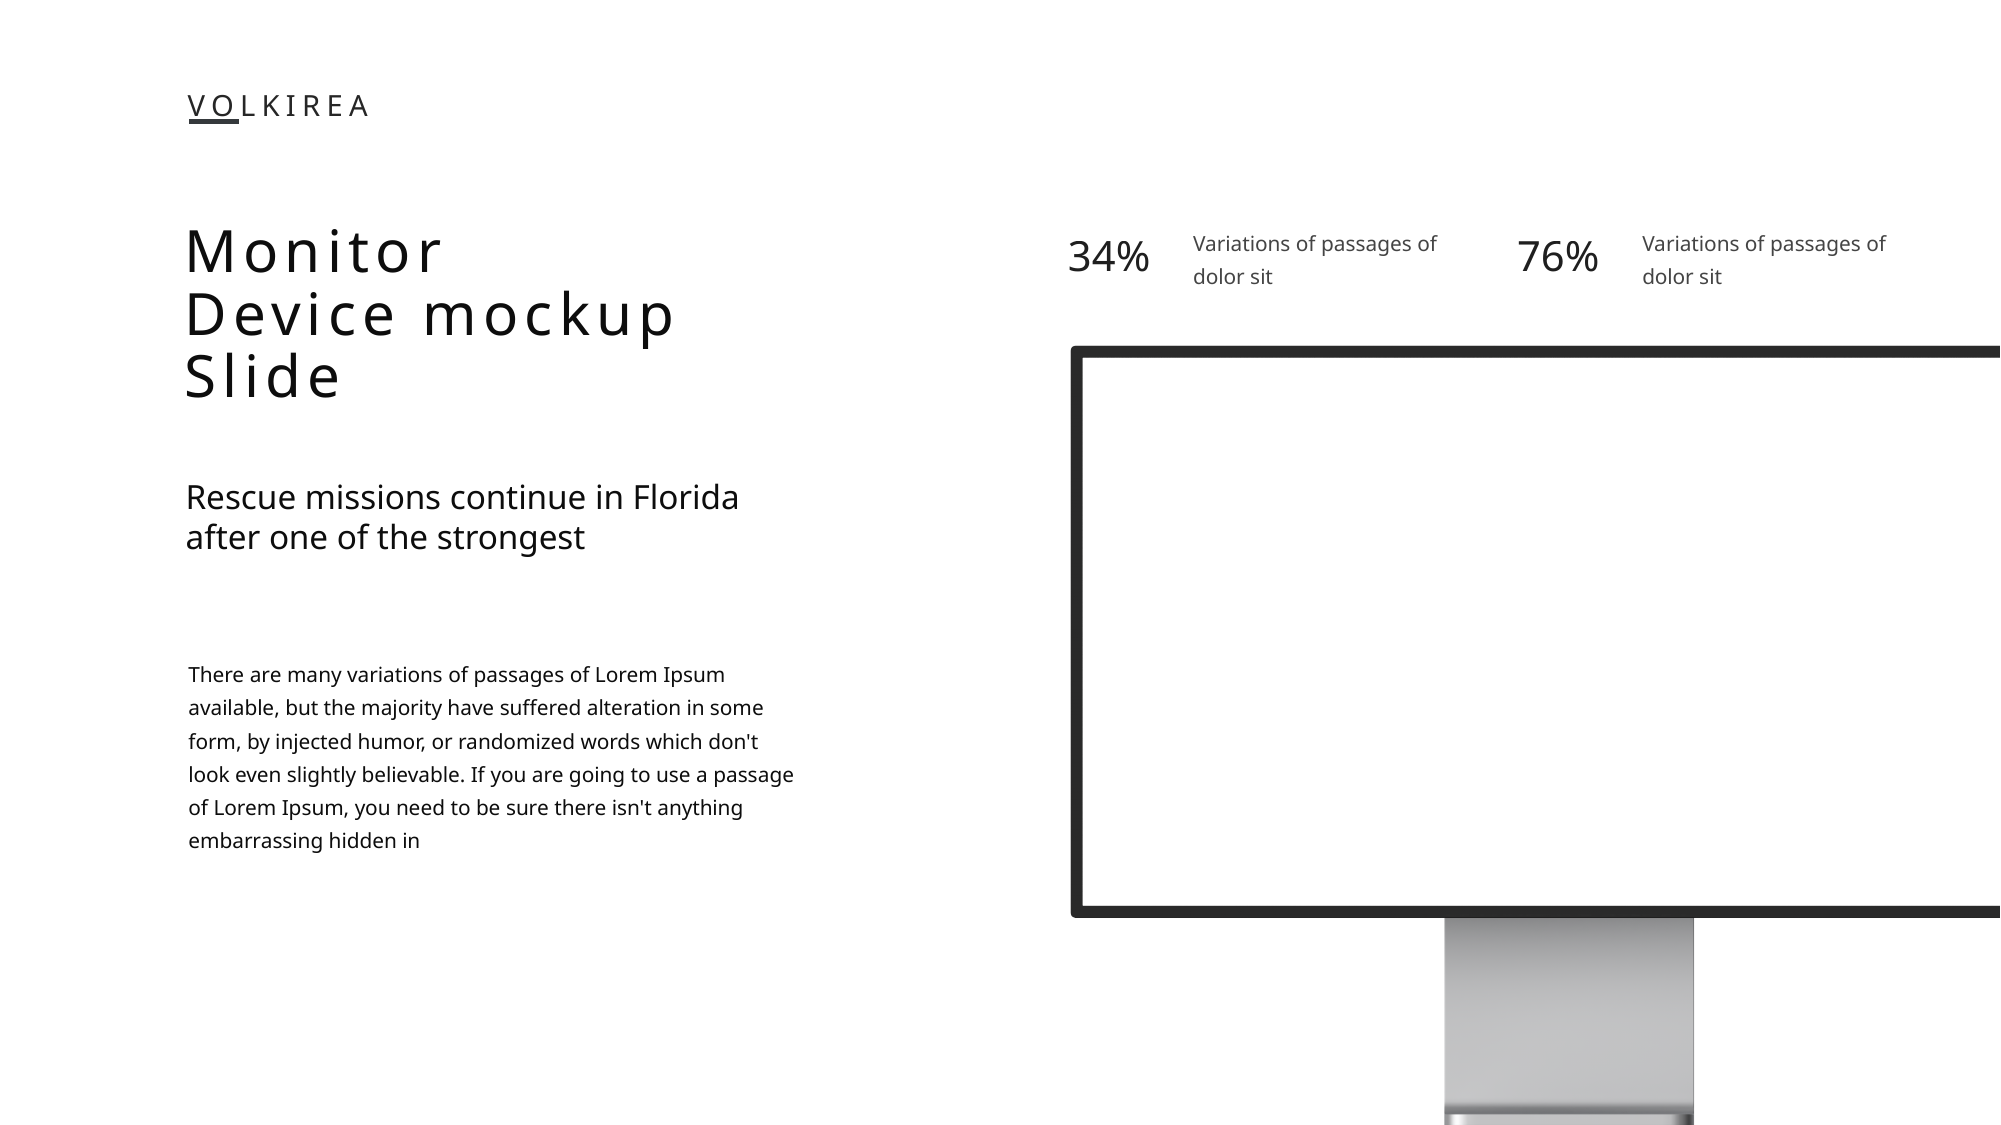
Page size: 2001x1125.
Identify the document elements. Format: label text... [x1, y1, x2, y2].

text_box 34% [1053, 222, 1176, 288]
text_box Monitor Device mockup Slide [169, 214, 727, 417]
picture [1070, 345, 2000, 1125]
text_box Rescue missions continue in Florida after one of the strongest [170, 468, 816, 564]
text_box VOLKIREA [172, 79, 403, 130]
text_box Variations of passages of dolor sit [1178, 214, 1452, 297]
text_box There are many variations of passages of Lorem Ipsum available, but the majority have suffered alteration in some form, by injected humor, or randomized words which don't look even slightly believable. If you are going to use a passage of Lorem Ipsum, you need to be sure there isn't anything embarrassing hidden in [173, 645, 812, 861]
text_box Variations of passages of dolor sit [1627, 214, 1902, 297]
text_box 76% [1502, 222, 1625, 288]
